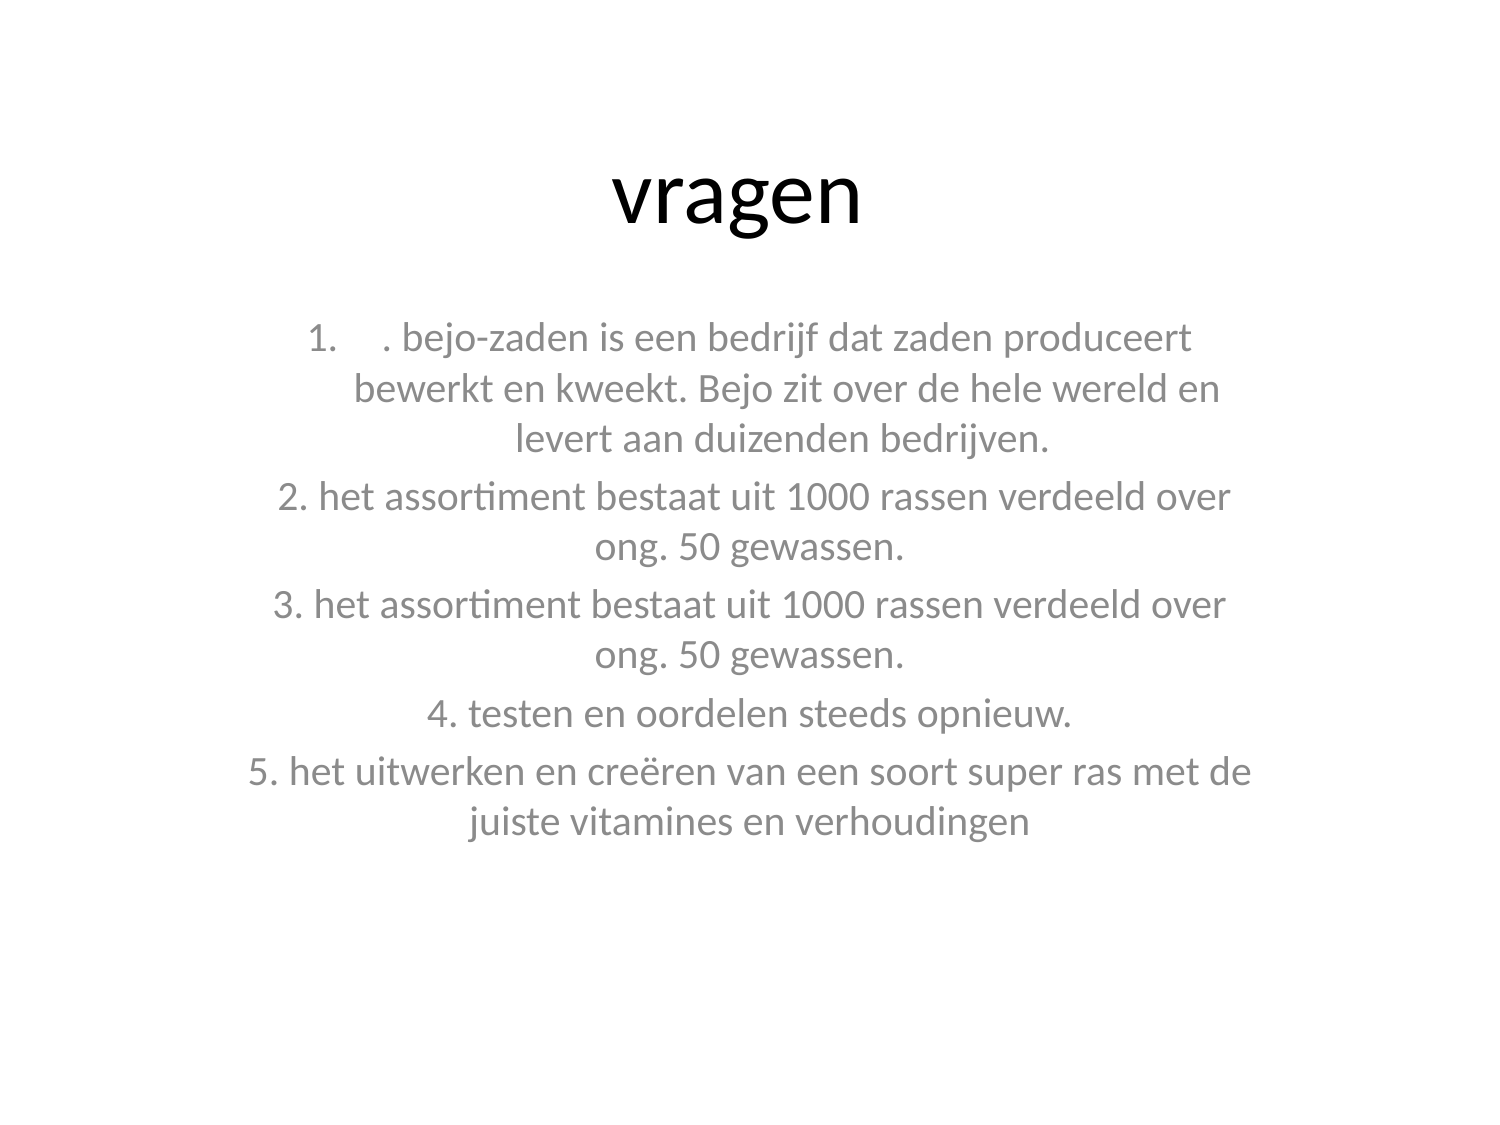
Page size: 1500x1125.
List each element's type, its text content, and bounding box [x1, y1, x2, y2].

title vragen [100, 66, 1376, 308]
subtitle . bejo-zaden is een bedrijf dat zaden produceert bewerkt en kweekt. Bejo zit over de hele wereld en levert aan duizenden bedrijven. 2. het assortiment bestaat uit 1000 rassen verdeeld over ong. 50 gewassen. 3. het assortiment bestaat uit 1000 rassen verdeeld over ong. 50 gewassen. 4. testen en oordelen steeds opnieuw. 5. het uitwerken en creëren van een soort super ras met de juiste vitamines en verhoudingen [225, 302, 1275, 925]
